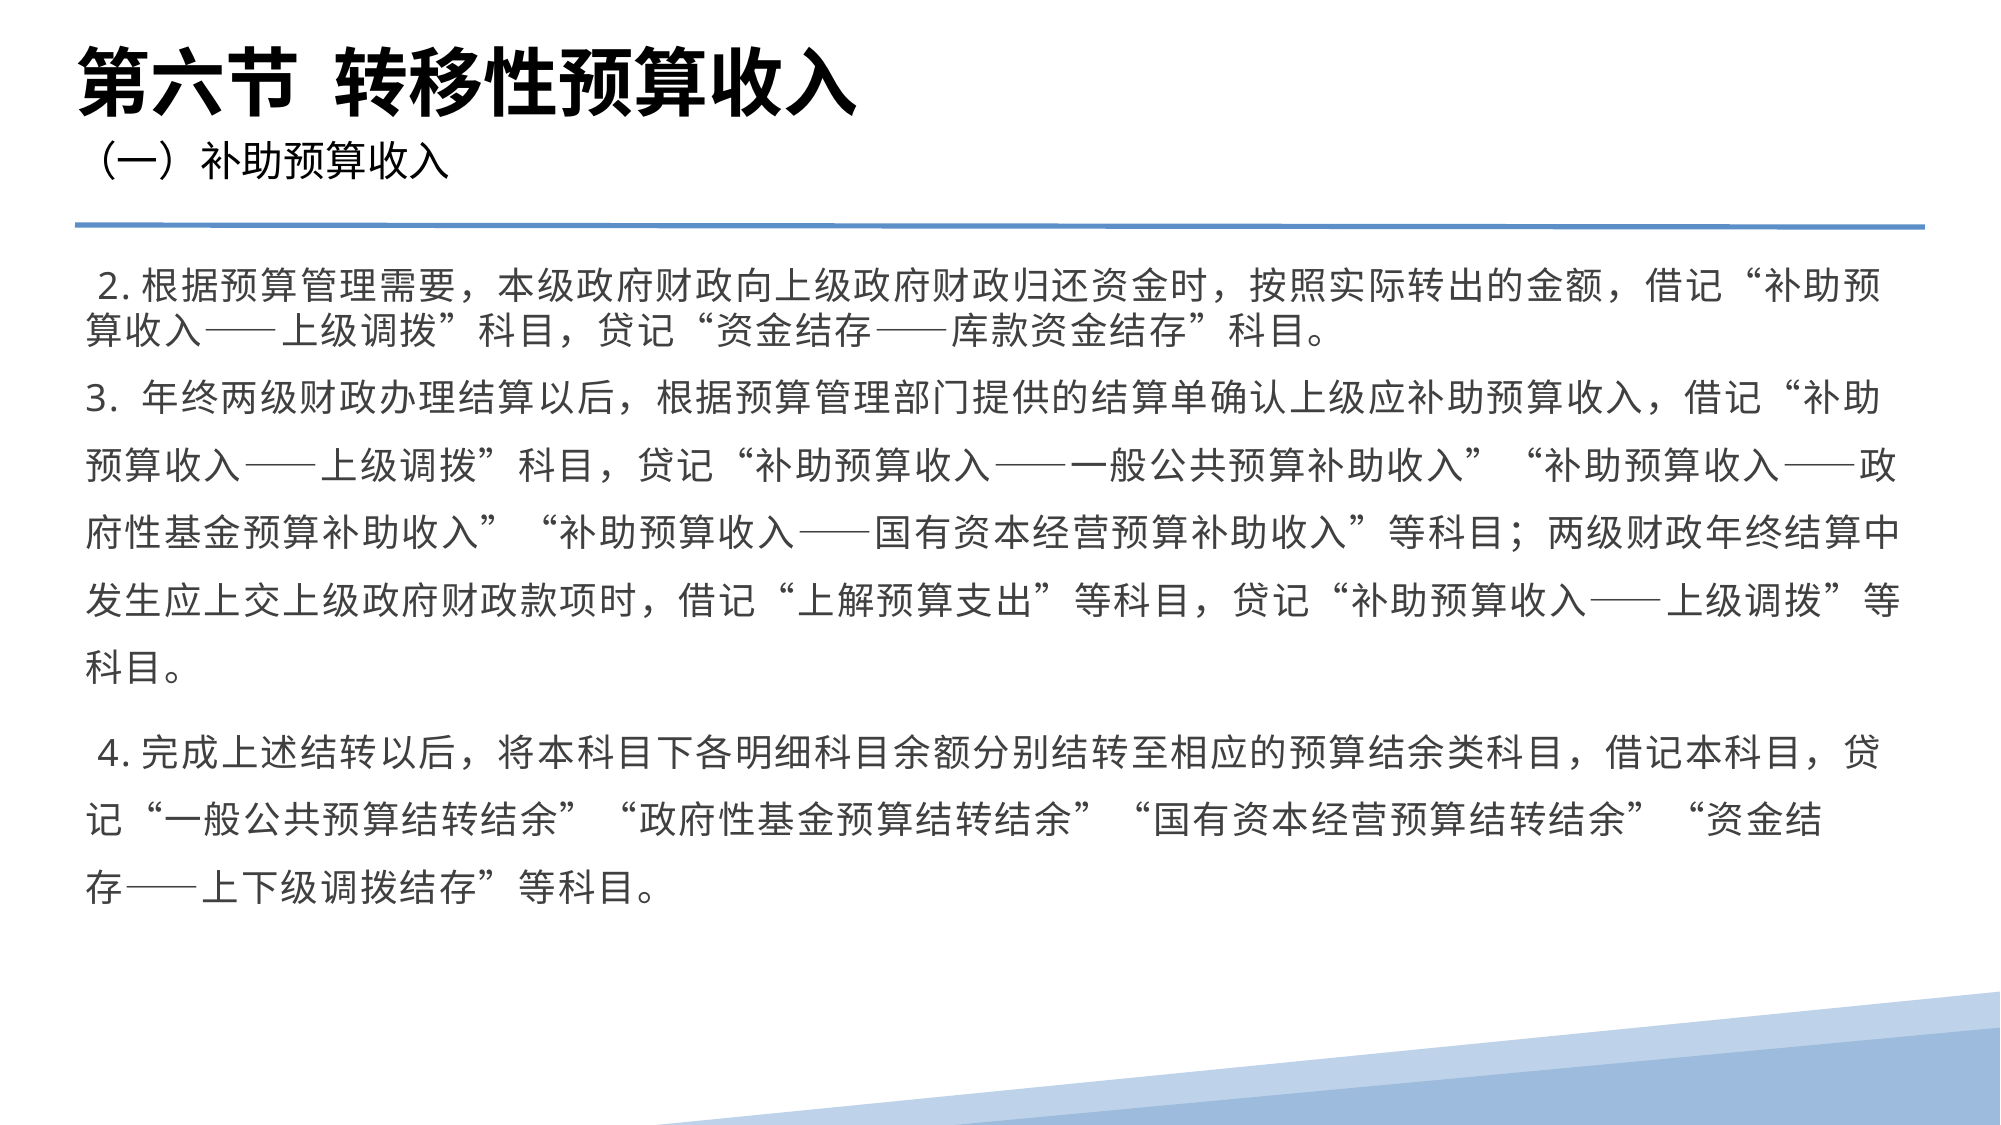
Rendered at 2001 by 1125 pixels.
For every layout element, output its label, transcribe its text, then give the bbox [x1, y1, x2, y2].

text_box 第六节 转移性预算收入 [75, 24, 1925, 124]
text_box （一）补助预算收入 [75, 124, 1925, 200]
text_box 2.根据预算管理需要，本级政府财政向上级政府财政归还资金时，按照实际转出的金额，借记“补助预算收入――上级调拨”科目，贷记“资金结存――库款资金结存”科目。 3. 年终两级财政办理结算以后，根据预算管理部门提供的结算单确认上级应补助预算收入，借记“补助预算收入――上级调拨”科目，贷记“补助预算收入――一般公共预算补助收入”“补助预算收入――政府性基金预算补助收入”“补助预算收入——国有资本经营预算补助收入”等科目；两级财政年终结算中发生应上交上级政府财政款项时，借记“上解预算支出”等科目，贷记“补助预算收入――上级调拨”等科目。 4.完成上述结转以后，将本科目下各明细科目余额分别结转至相应的预算结余类科目，借记本科目，贷记“一般公共预算结转结余”“政府性基金预算结转结余”“国有资本经营预算结转结余”“资金结存――上下级调拨结存”等科目。 [75, 238, 1925, 933]
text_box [656, 991, 2000, 1125]
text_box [74, 224, 1925, 228]
